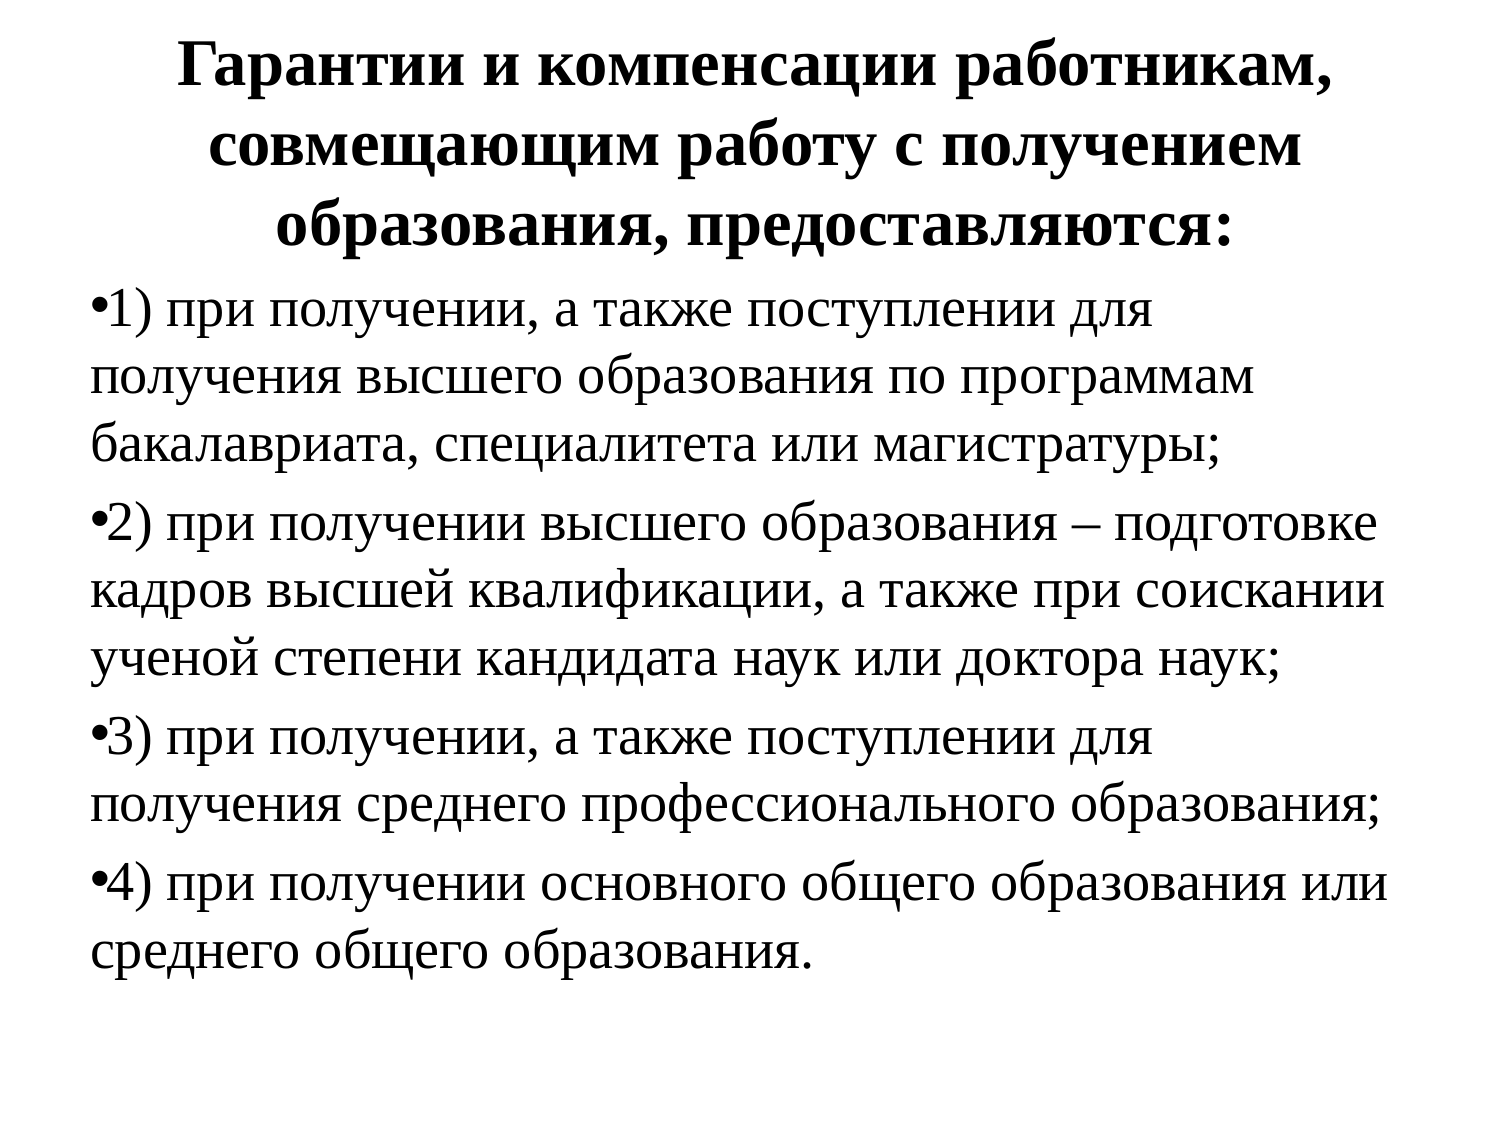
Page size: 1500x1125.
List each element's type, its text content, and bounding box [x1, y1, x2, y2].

list 1) при получении, а также поступлении для получения высшего образования по программам бакалавриата, специалитета или магистратуры; 2) при получении высшего образования – подготовке кадров высшей квалификации, а также при соискании ученой степени кандидата наук или доктора наук; 3) при получении, а также поступлении для получения среднего профессионального образования; 4) при получении основного общего образования или среднего общего образования. [75, 262, 1425, 1083]
title Гарантии и компенсации работникам, совмещающим работу с получением образования, предоставляются: [41, 45, 1471, 233]
